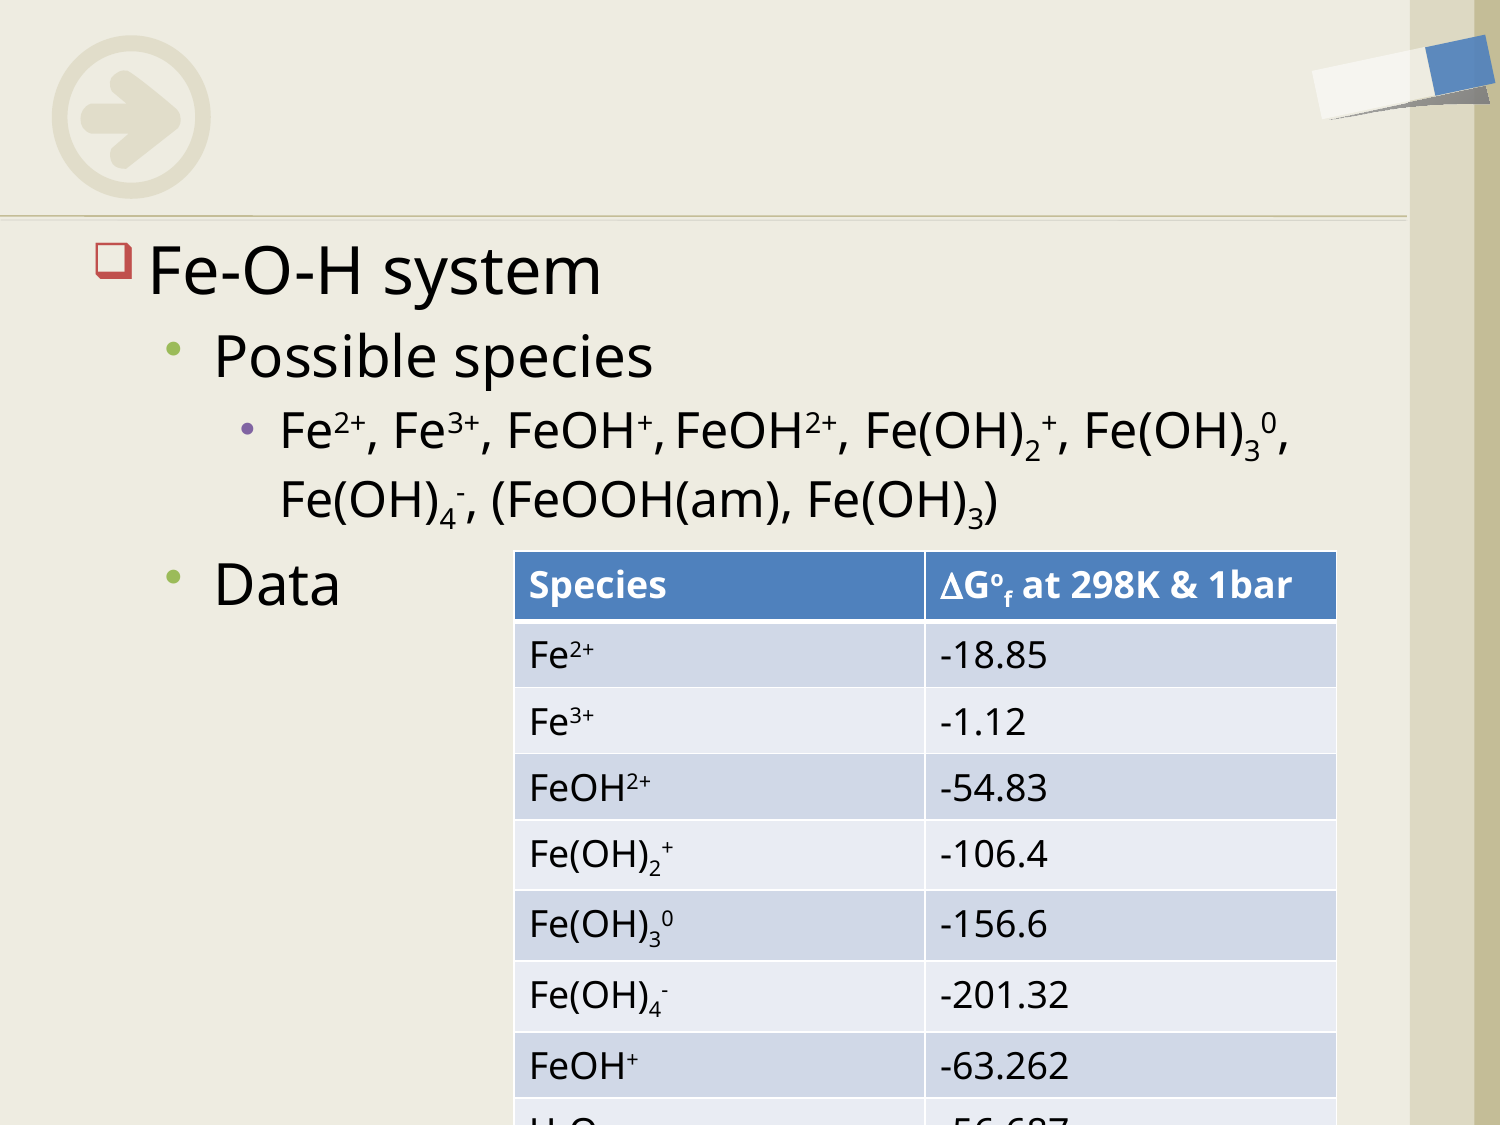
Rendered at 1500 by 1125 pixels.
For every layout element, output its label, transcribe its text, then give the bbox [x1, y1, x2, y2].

table_cell Fe(OH)30 [515, 891, 924, 960]
table_header DGof at 298K & 1bar [926, 552, 1336, 619]
table_cell -54.83 [926, 754, 1336, 819]
table_cell Fe(OH)4- [515, 962, 924, 1031]
table_cell -106.4 [926, 821, 1336, 889]
table_cell -201.32 [926, 962, 1336, 1031]
table_cell FeOH2+ [515, 754, 924, 819]
table_cell Fe2+ [515, 624, 924, 687]
table_cell -1.12 [926, 688, 1336, 753]
table_cell -56.687 [926, 1099, 1336, 1125]
table_cell -18.85 [926, 624, 1336, 687]
table_header Species [515, 552, 924, 619]
table_cell FeOH+ [515, 1033, 924, 1097]
list Fe-O-H system Possible species Fe2+, Fe3+, FeOH+, FeOH2+, Fe(OH)2+, Fe(OH)30, Fe(OH)4-, (FeOOH(am), Fe(OH)3) Data [76, 219, 1407, 963]
table_cell H2O [515, 1099, 924, 1125]
table_cell Fe(OH)2+ [515, 821, 924, 889]
table_cell Fe3+ [515, 688, 924, 753]
table_cell -63.262 [926, 1033, 1336, 1097]
table_cell -156.6 [926, 891, 1336, 960]
